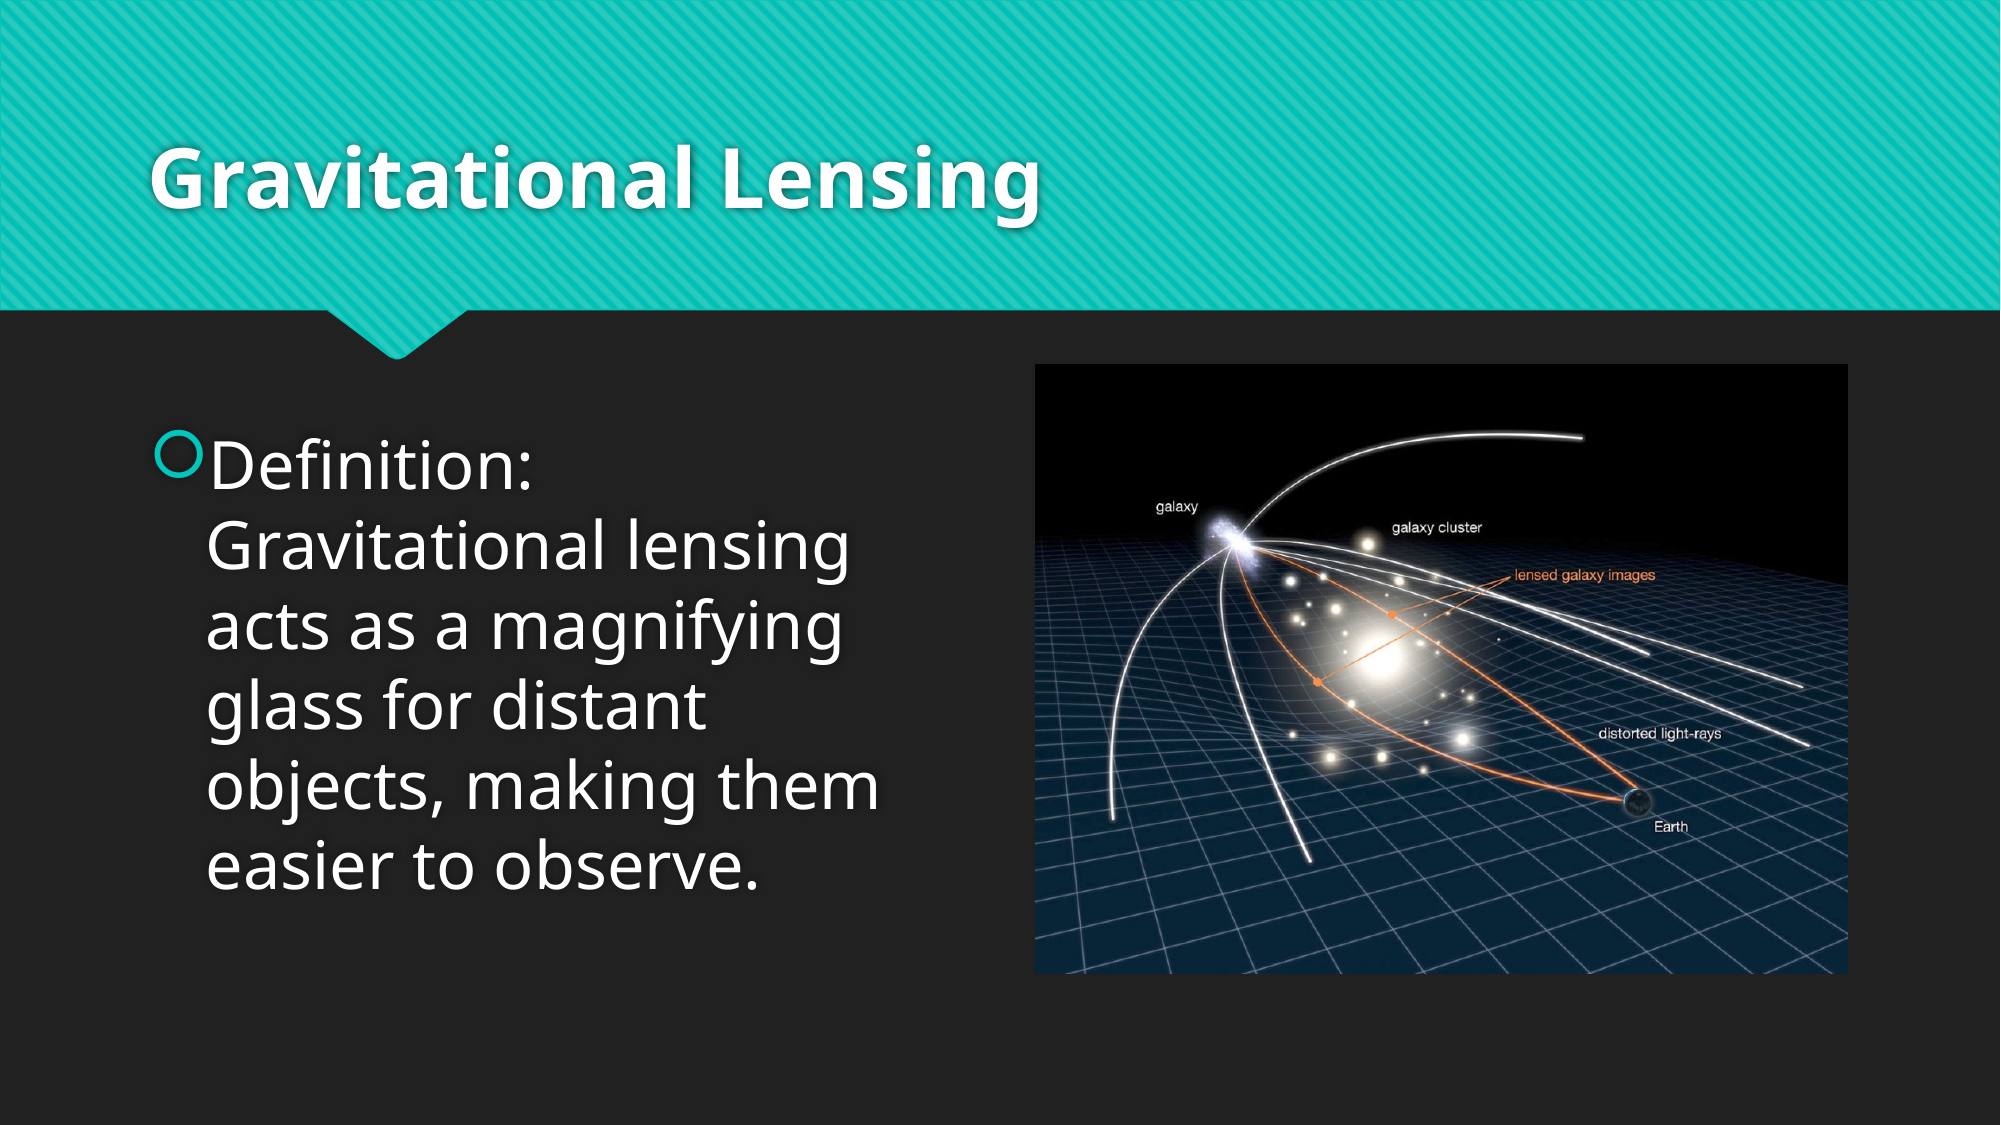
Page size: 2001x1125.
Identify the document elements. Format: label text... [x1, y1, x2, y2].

picture [1035, 364, 1848, 974]
title Gravitational Lensing [132, 73, 1868, 233]
list Definition: Gravitational lensing acts as a magnifying glass for distant objects, making them easier to observe. [134, 364, 919, 962]
